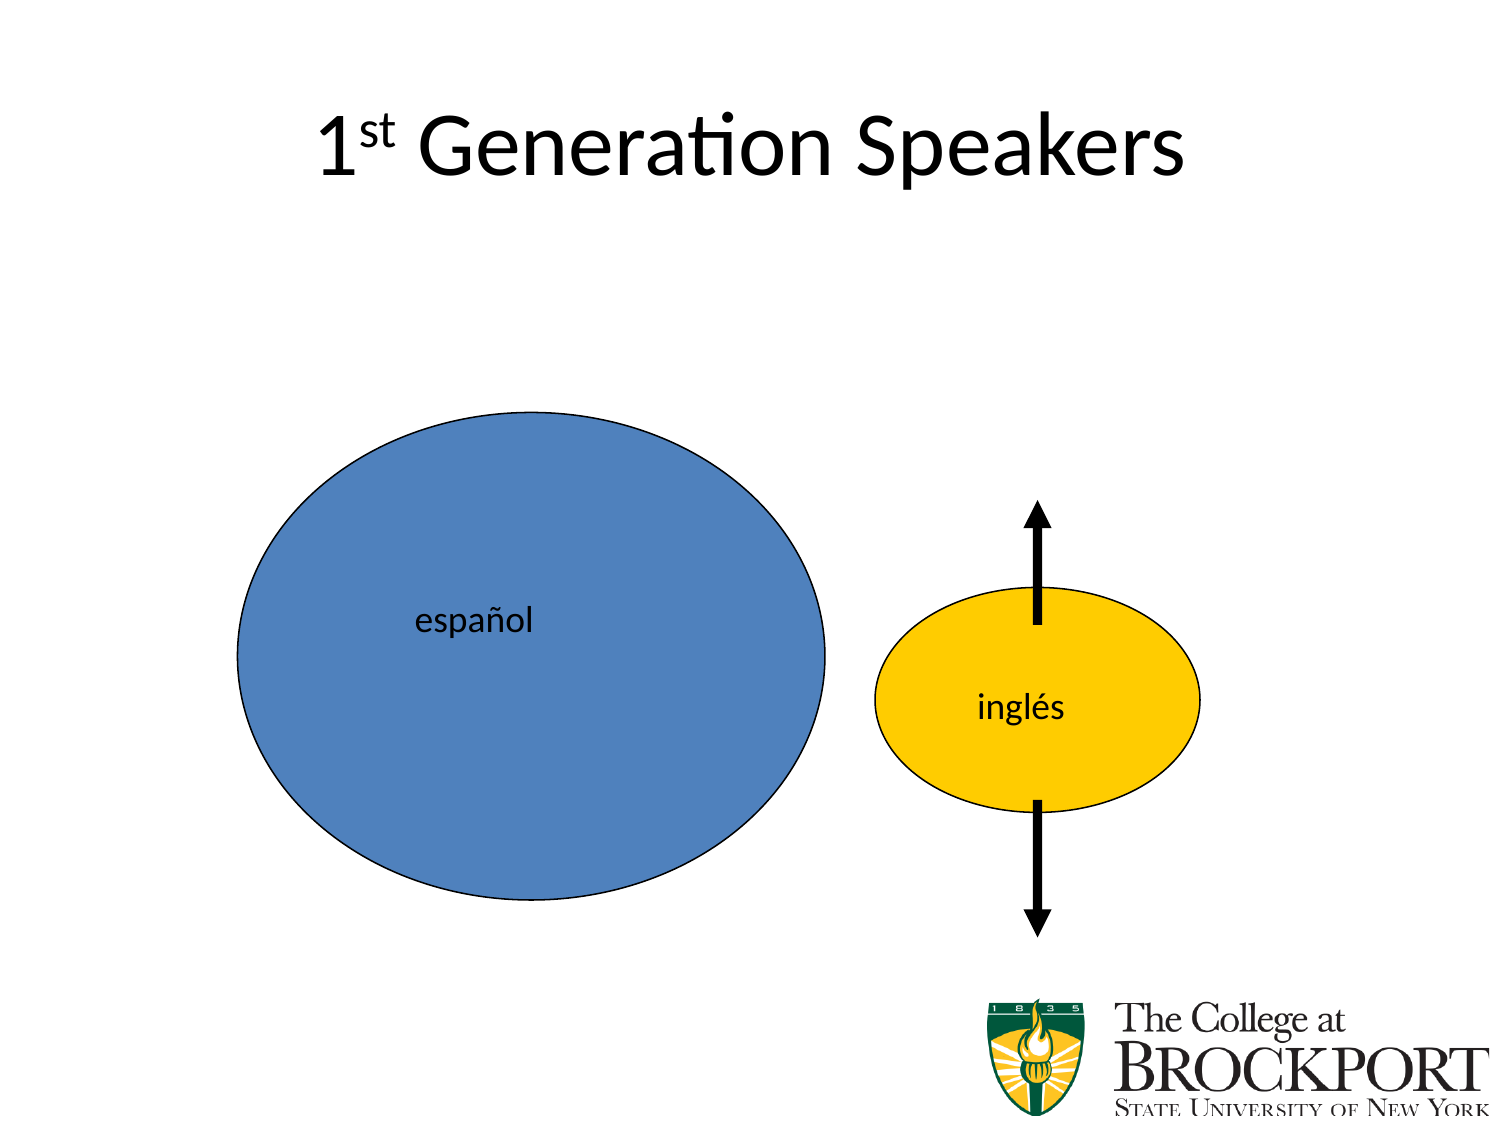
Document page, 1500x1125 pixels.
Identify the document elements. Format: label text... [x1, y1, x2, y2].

text_box español [399, 587, 700, 648]
text_box [1031, 799, 1044, 938]
title 1st Generation Speakers [75, 45, 1425, 233]
text_box [237, 412, 825, 901]
text_box inglés [962, 674, 1113, 735]
text_box [875, 587, 1201, 813]
text_box [1031, 499, 1044, 625]
